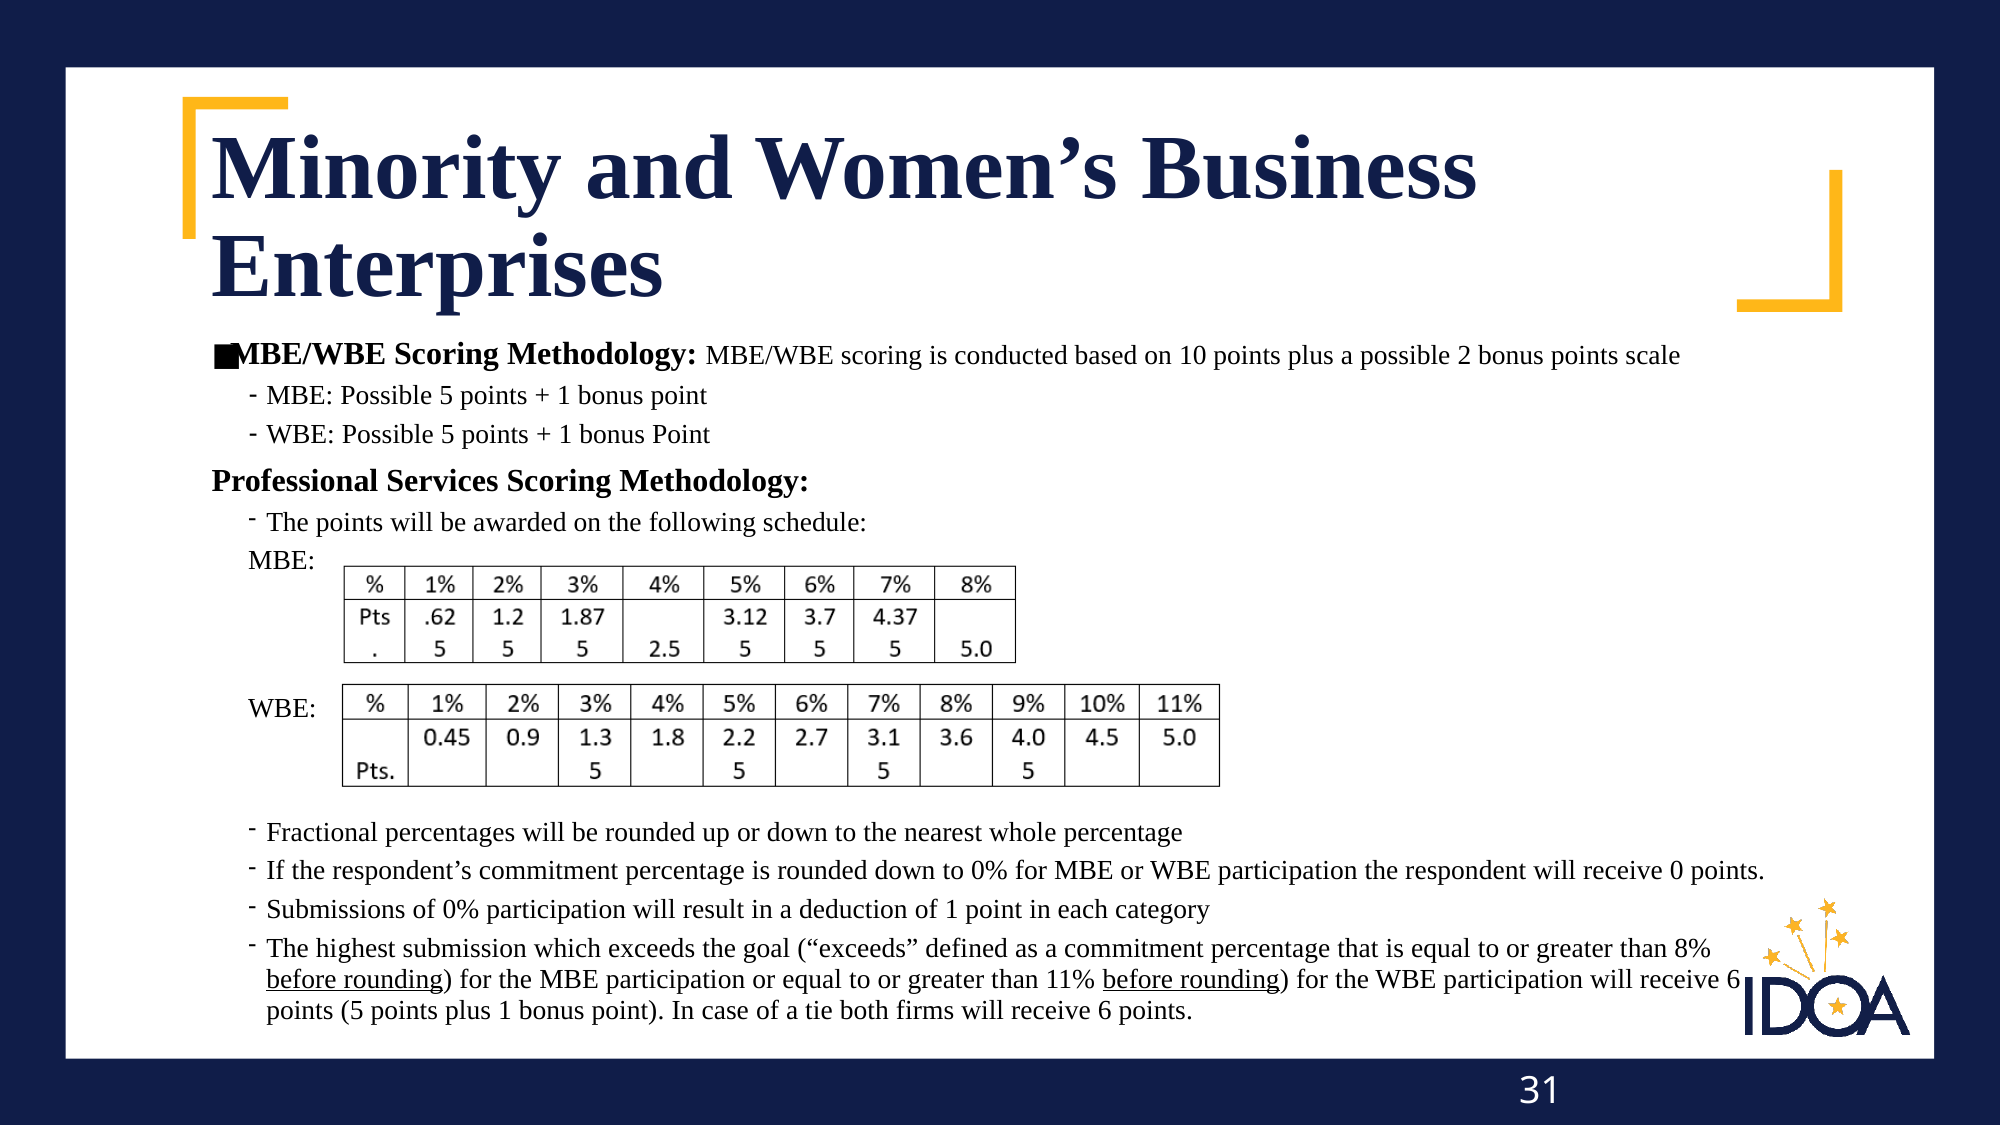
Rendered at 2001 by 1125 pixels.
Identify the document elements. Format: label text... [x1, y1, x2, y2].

slide_number 31 [1504, 1058, 1767, 1125]
title Minority and Women’s Business Enterprises [196, 113, 1808, 250]
picture [332, 554, 1229, 797]
picture [1702, 857, 1959, 1114]
list MBE/WBE Scoring Methodology: MBE/WBE scoring is conducted based on 10 points plus a possible 2 bonus points scale MBE: Possible 5 points + 1 bonus point WBE: Possible 5 points + 1 bonus Point Professional Services Scoring Methodology: The points will be awarded on the following schedule: MBE: WBE: Fractional percentages will be rounded up or down to the nearest whole percentage If the respondent’s commitment percentage is rounded down to 0% for MBE or WBE participation the respondent will receive 0 points. Submissions of 0% participation will result in a deduction of 1 point in each category The highest submission which exceeds the goal (“exceeds” defined as a commitment percentage that is equal to or greater than 8% before rounding) for the MBE participation or equal to or greater than 11% before rounding) for the WBE participation will receive 6 points (5 points plus 1 bonus point). In case of a tie both firms will receive 6 points. [196, 328, 1784, 1050]
